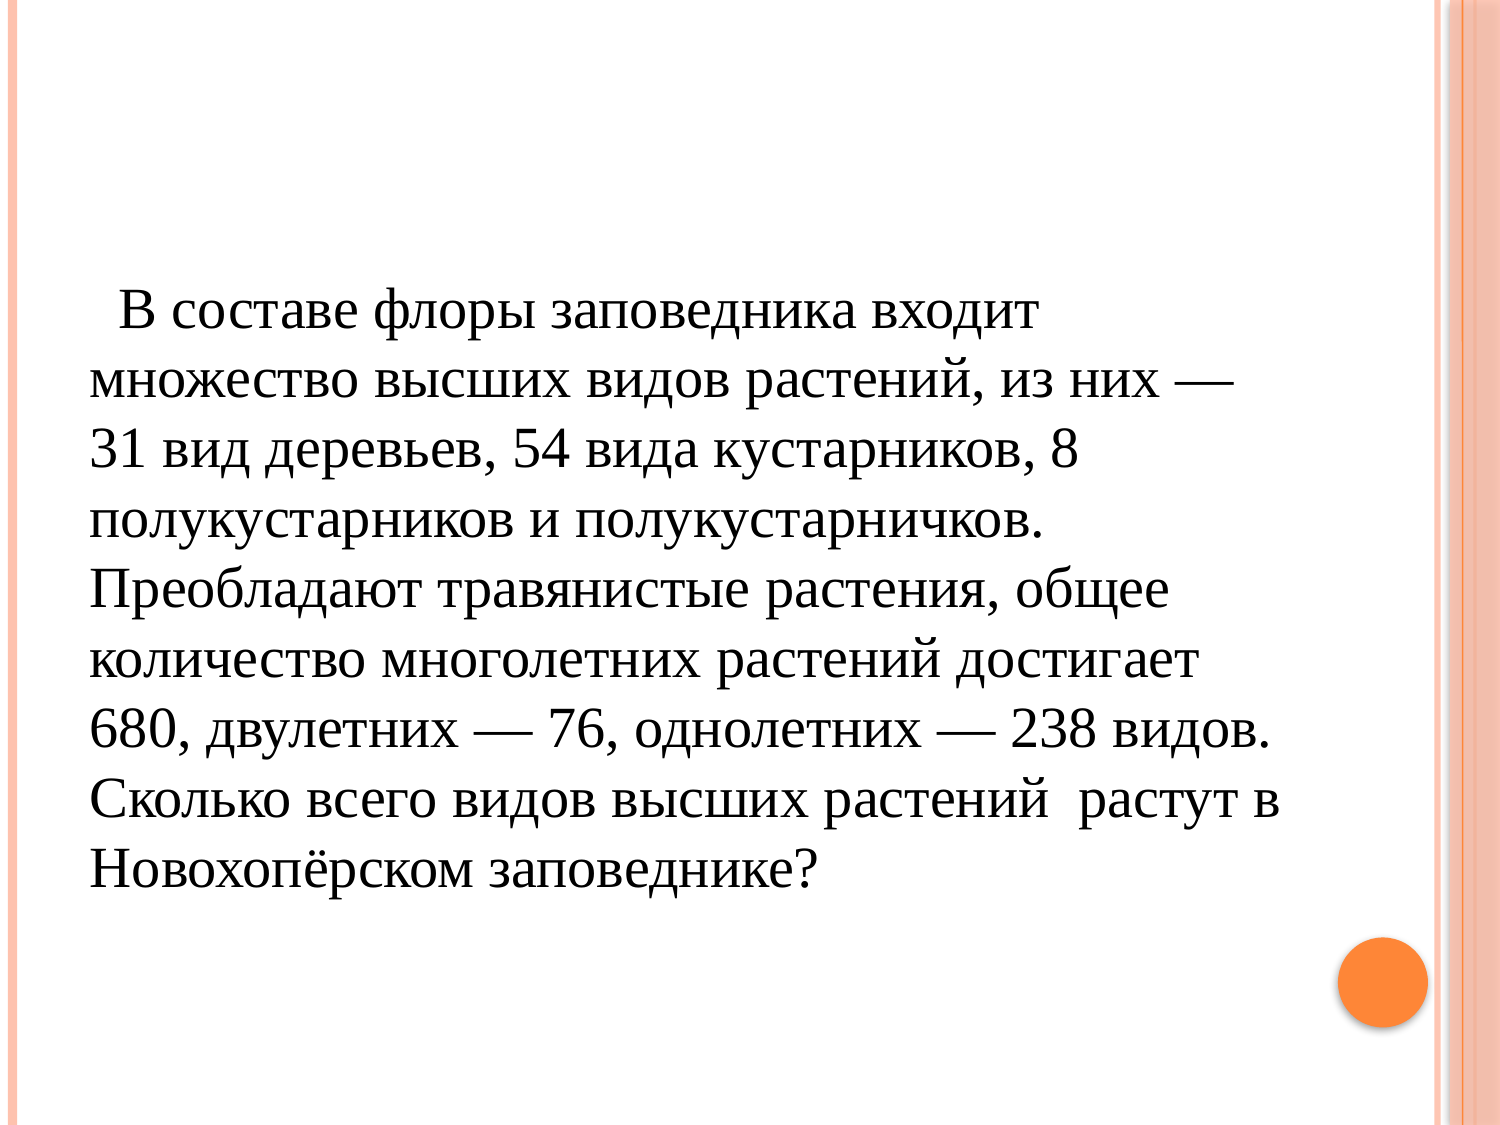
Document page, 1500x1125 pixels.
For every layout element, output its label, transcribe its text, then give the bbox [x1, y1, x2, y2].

list В составе флоры заповедника входит множество высших видов растений, из них — 31 вид деревьев, 54 вида кустарников, 8 полукустарников и полукустарничков. Преобладают травянистые растения, общее количество многолетних растений достигает 680, двулетних — 76, однолетних — 238 видов. Сколько всего видов высших растений растут в Новохопёрском заповеднике? [75, 262, 1300, 1062]
